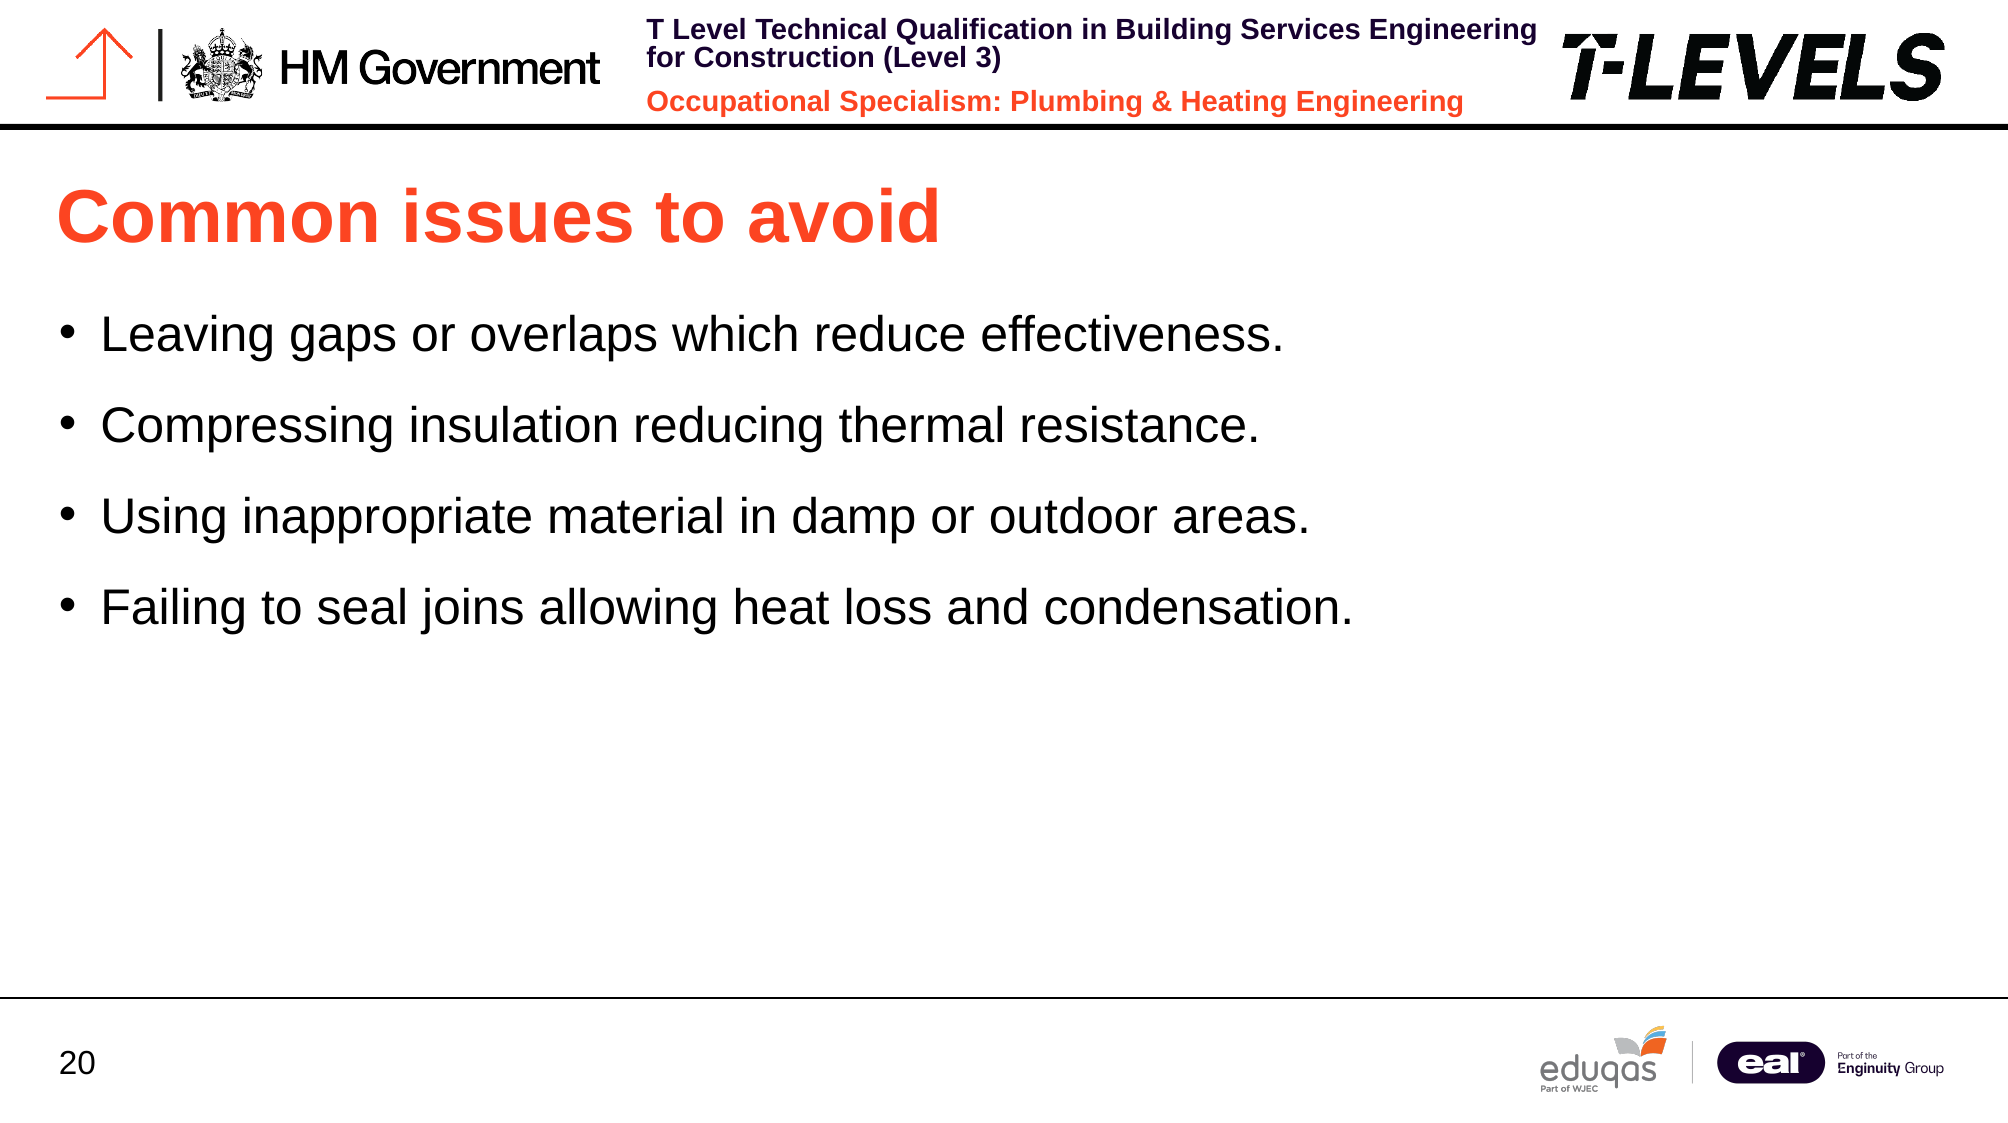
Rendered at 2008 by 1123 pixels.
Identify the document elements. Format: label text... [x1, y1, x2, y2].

title Common issues to avoid [41, 111, 1949, 314]
picture [158, 28, 600, 102]
picture [41, 27, 139, 100]
picture [1543, 25, 1964, 108]
list Leaving gaps or overlaps which reduce effectiveness. Compressing insulation reducing thermal resistance. Using inappropriate material in damp or outdoor areas. Failing to seal joins allowing heat loss and condensation. [59, 295, 1933, 950]
picture [1535, 1021, 1949, 1097]
